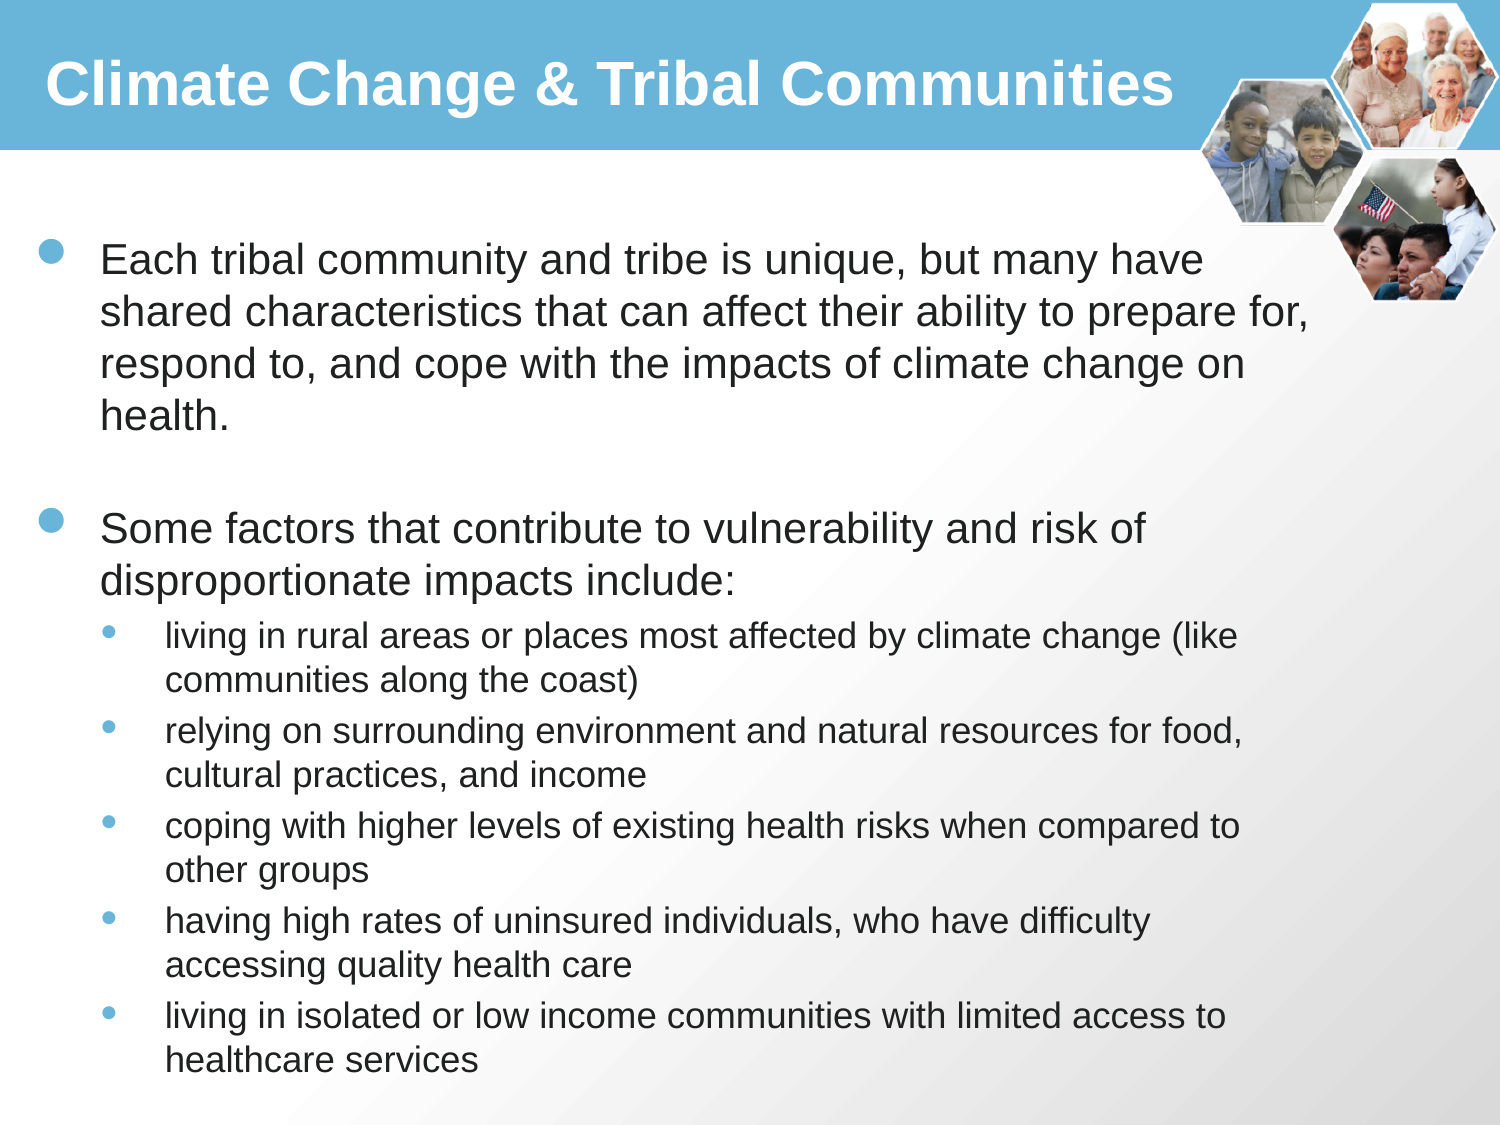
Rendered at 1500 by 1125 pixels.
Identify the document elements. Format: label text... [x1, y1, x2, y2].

picture [1173, 2, 1500, 303]
list Climate Change & Tribal Communities [30, 0, 1209, 162]
list Each tribal community and tribe is unique, but many have shared characteristics that can affect their ability to prepare for, respond to, and cope with the impacts of climate change on health. Some factors that contribute to vulnerability and risk of disproportionate impacts include: living in rural areas or places most affected by climate change (like communities along the coast) relying on surrounding environment and natural resources for food, cultural practices, and income coping with higher levels of existing health risks when compared to other groups having high rates of uninsured individuals, who have difficulty accessing quality health care living in isolated or low income communities with limited access to healthcare services [20, 223, 1338, 1097]
